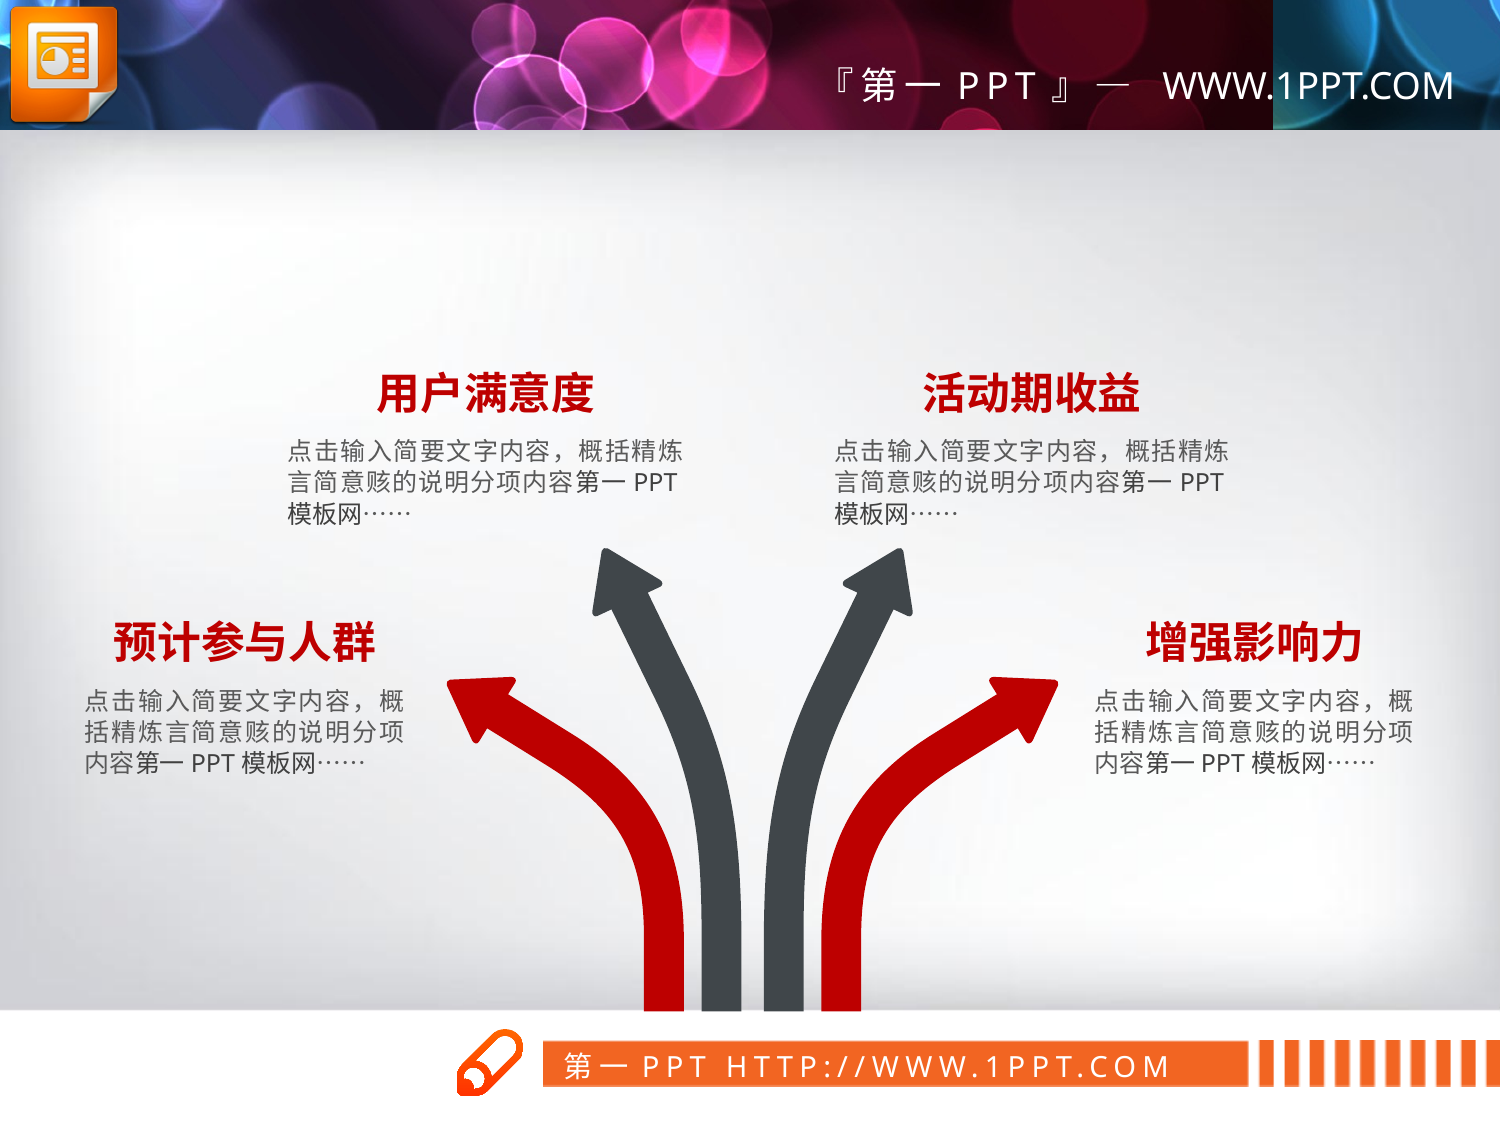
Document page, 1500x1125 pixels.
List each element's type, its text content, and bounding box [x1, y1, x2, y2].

text_box [446, 676, 684, 1012]
picture [0, 0, 1500, 1012]
text_box 用户满意度 [371, 365, 601, 419]
text_box 增强影响力 [1140, 614, 1370, 668]
text_box [821, 676, 1059, 1012]
text_box 点击输入简要文字内容，概括精炼言简意赅的说明分项内容第一PPT模板网…… [84, 683, 405, 778]
text_box [592, 548, 742, 1012]
text_box 预计参与人群 [104, 614, 386, 668]
text_box 点击输入简要文字内容，概括精炼言简意赅的说明分项内容第一PPT模板网…… [834, 434, 1231, 529]
text_box 点击输入简要文字内容，概括精炼言简意赅的说明分项内容第一PPT模板网…… [287, 434, 684, 529]
text_box 活动期收益 [917, 365, 1147, 419]
text_box [763, 548, 913, 1012]
text_box 点击输入简要文字内容，概括精炼言简意赅的说明分项内容第一PPT模板网…… [1094, 683, 1415, 778]
picture [543, 1040, 1500, 1087]
